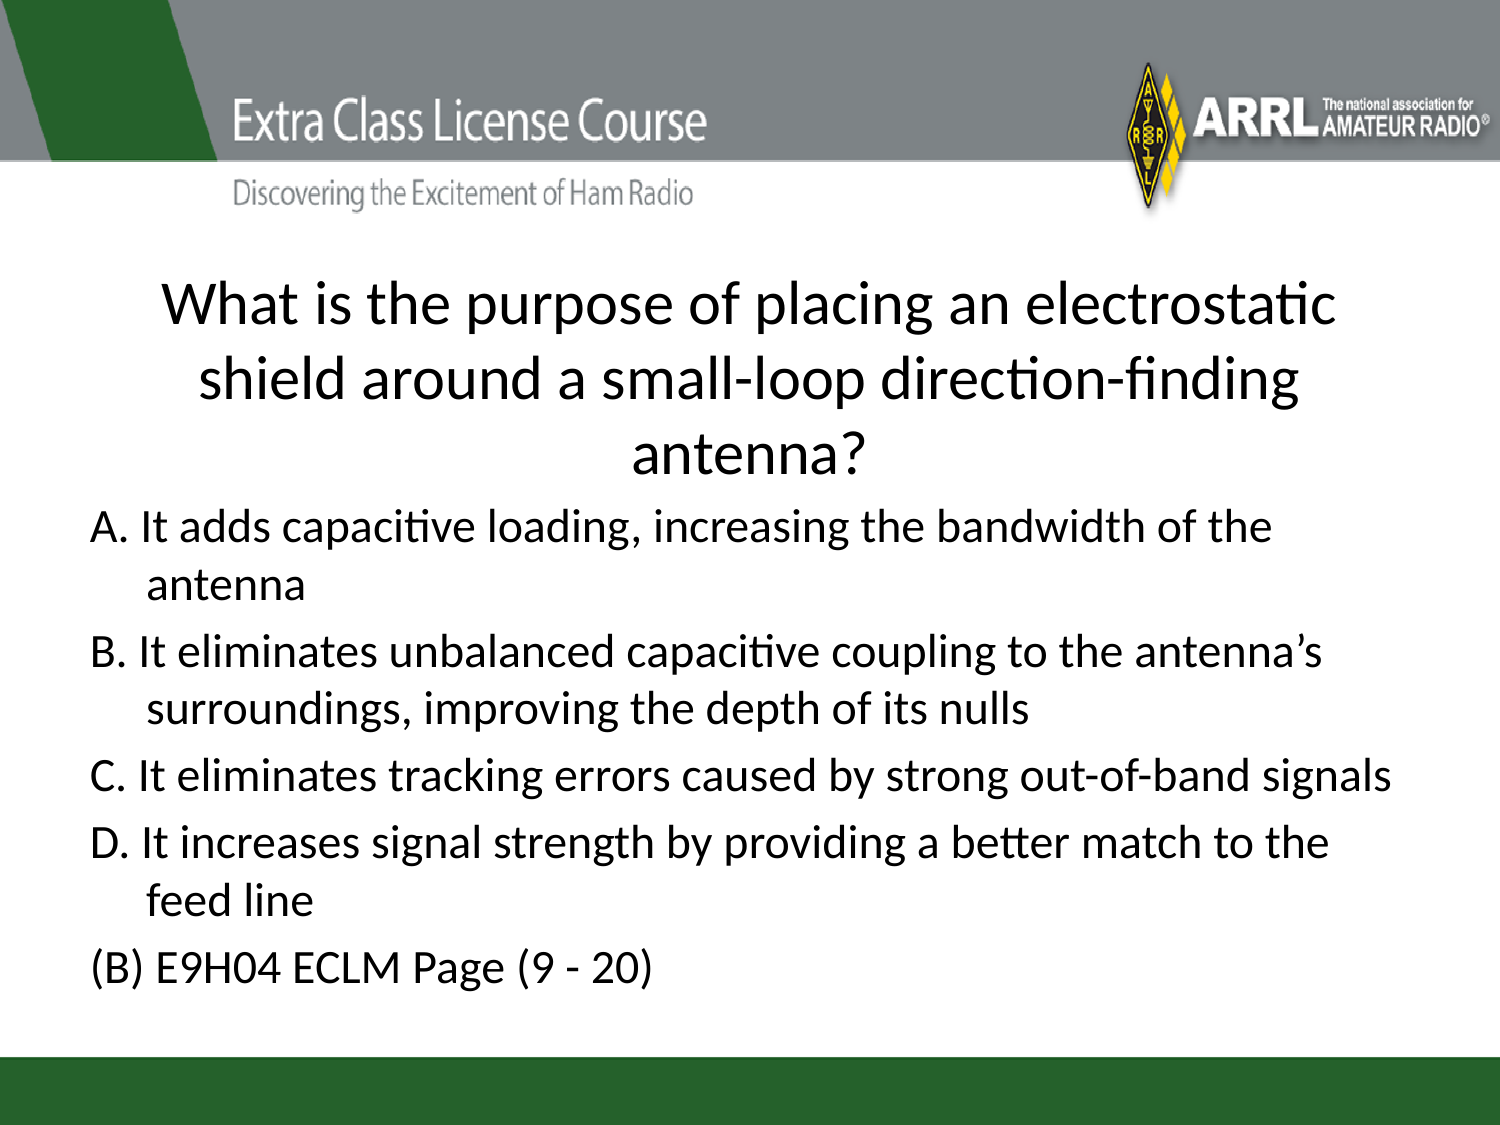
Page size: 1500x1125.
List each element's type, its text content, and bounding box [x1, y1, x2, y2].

list A. It adds capacitive loading, increasing the bandwidth of the antenna B. It eliminates unbalanced capacitive coupling to the antenna’s surroundings, improving the depth of its nulls C. It eliminates tracking errors caused by strong out-of-band signals D. It increases signal strength by providing a better match to the feed line (B) E9H04 ECLM Page (9 - 20) [75, 487, 1425, 1005]
title What is the purpose of placing an electrostatic shield around a small-loop direction-finding antenna? [75, 254, 1425, 435]
picture [0, 0, 1500, 1125]
